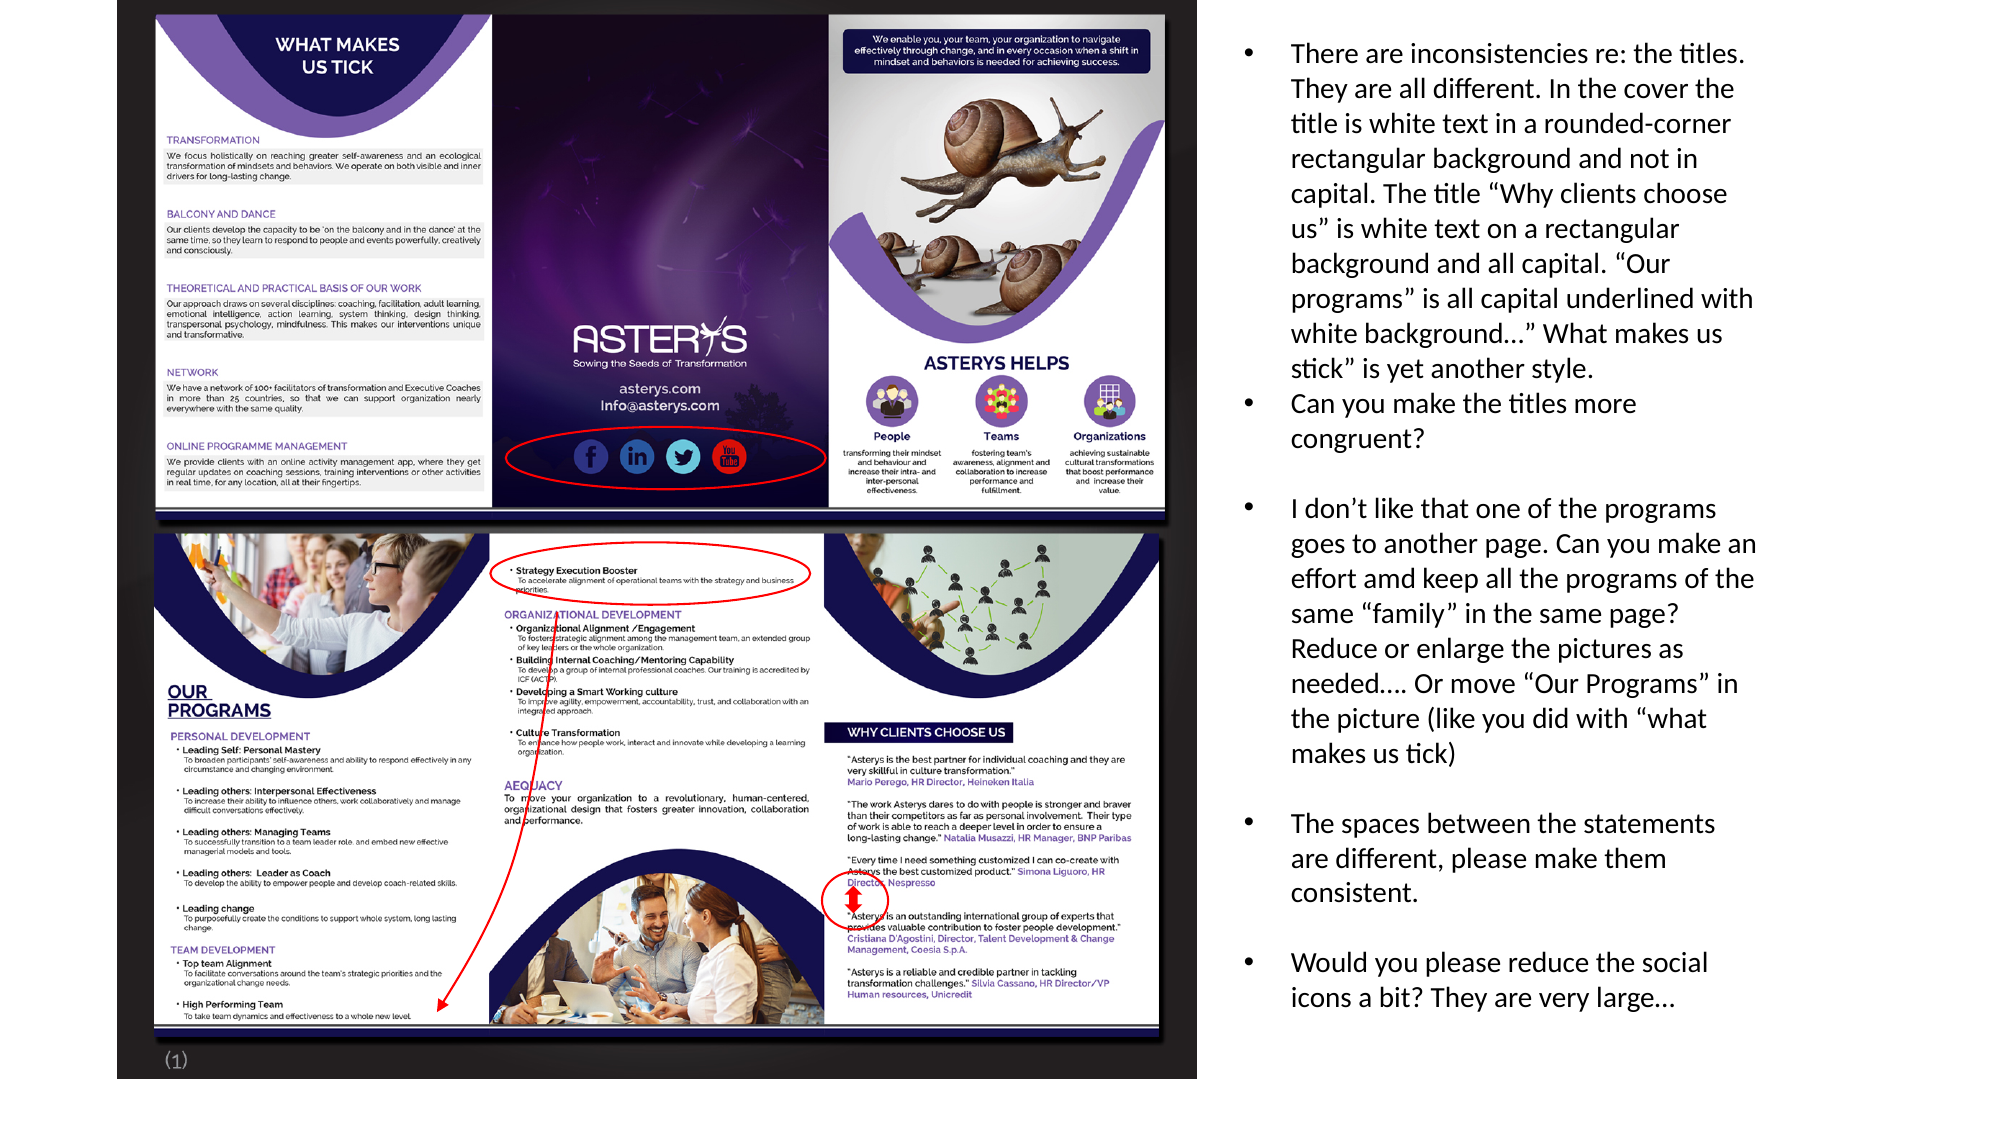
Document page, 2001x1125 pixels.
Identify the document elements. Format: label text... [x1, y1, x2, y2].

picture [117, 0, 1197, 1079]
text_box There are inconsistencies re: the titles. They are all different. In the cover the title is white text in a rounded-corner rectangular background and not in capital. The title “Why clients choose us” is white text on a rectangular background and all capital. “Our programs” is all capital underlined with white background…” What makes us stick” is yet another style. Can you make the titles more congruent? I don’t like that one of the programs goes to another page. Can you make an effort amd keep all the programs of the same “family” in the same page? Reduce or enlarge the pictures as needed…. Or move “Our Programs” in the picture (like you did with “what makes us tick) The spaces between the statements are different, please make them consistent. Would you please reduce the social icons a bit? They are very large… [1229, 27, 1773, 1022]
